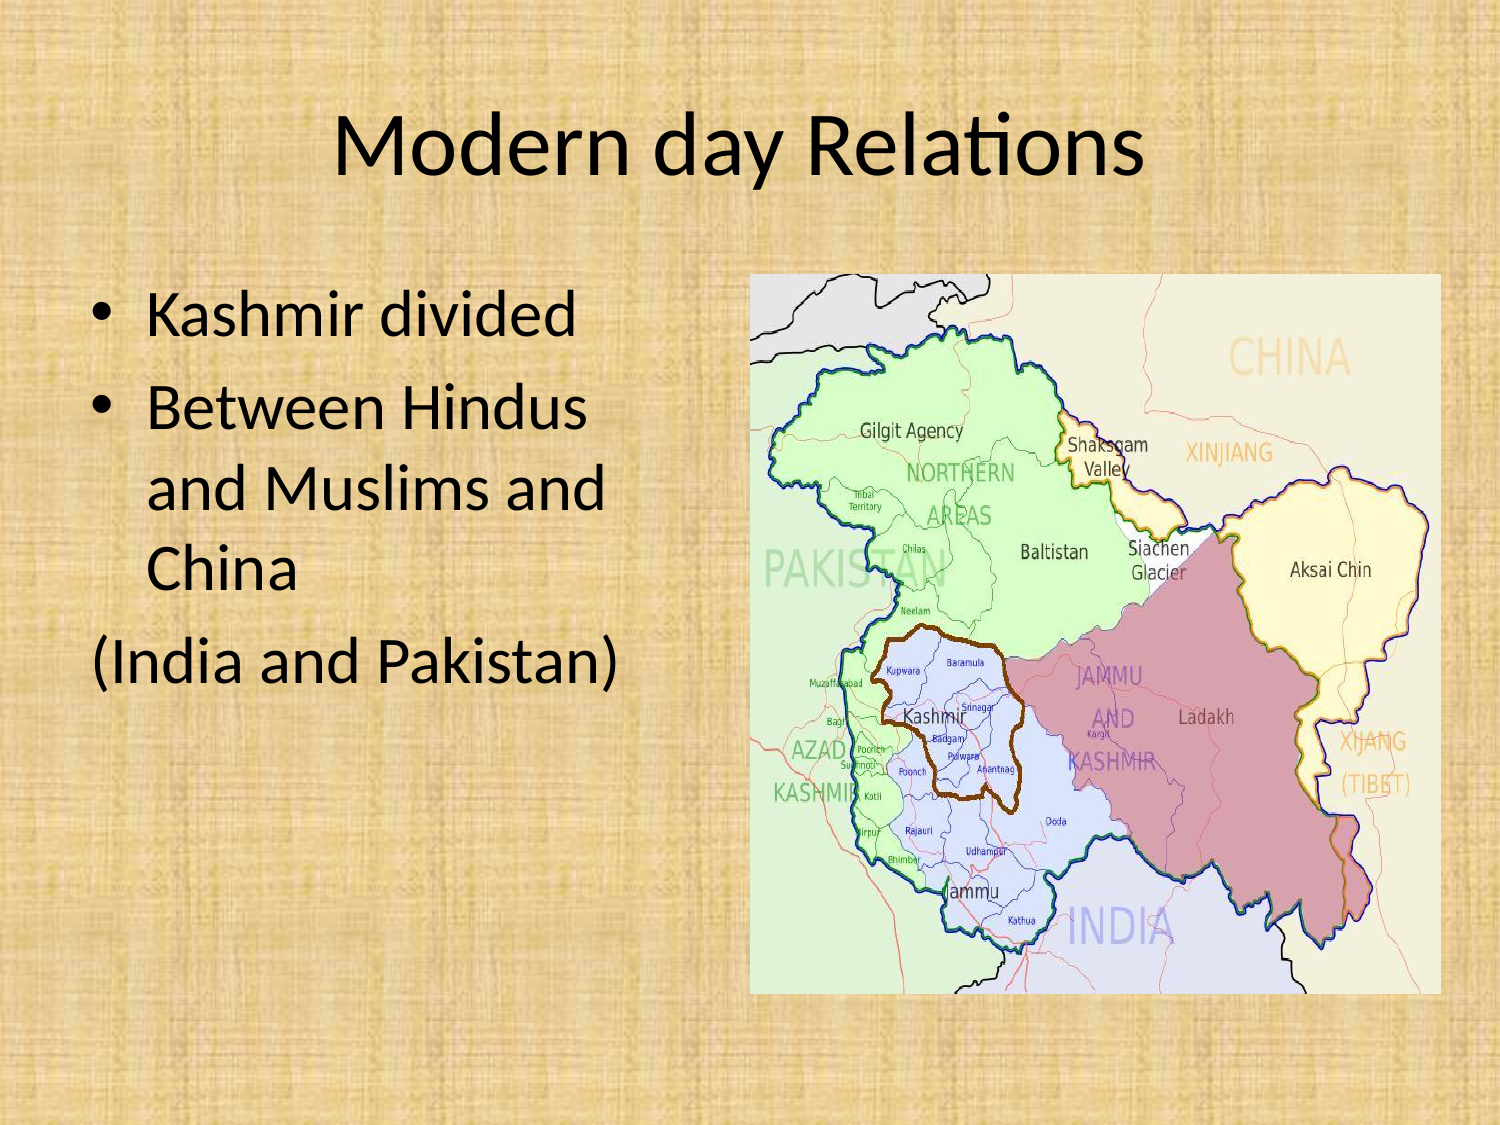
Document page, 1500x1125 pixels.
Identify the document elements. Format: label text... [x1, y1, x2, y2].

title Modern day Relations [75, 45, 1425, 233]
picture [0, 0, 1500, 1125]
list Kashmir divided Between Hindus and Muslims and China (India and Pakistan) [75, 262, 713, 1025]
